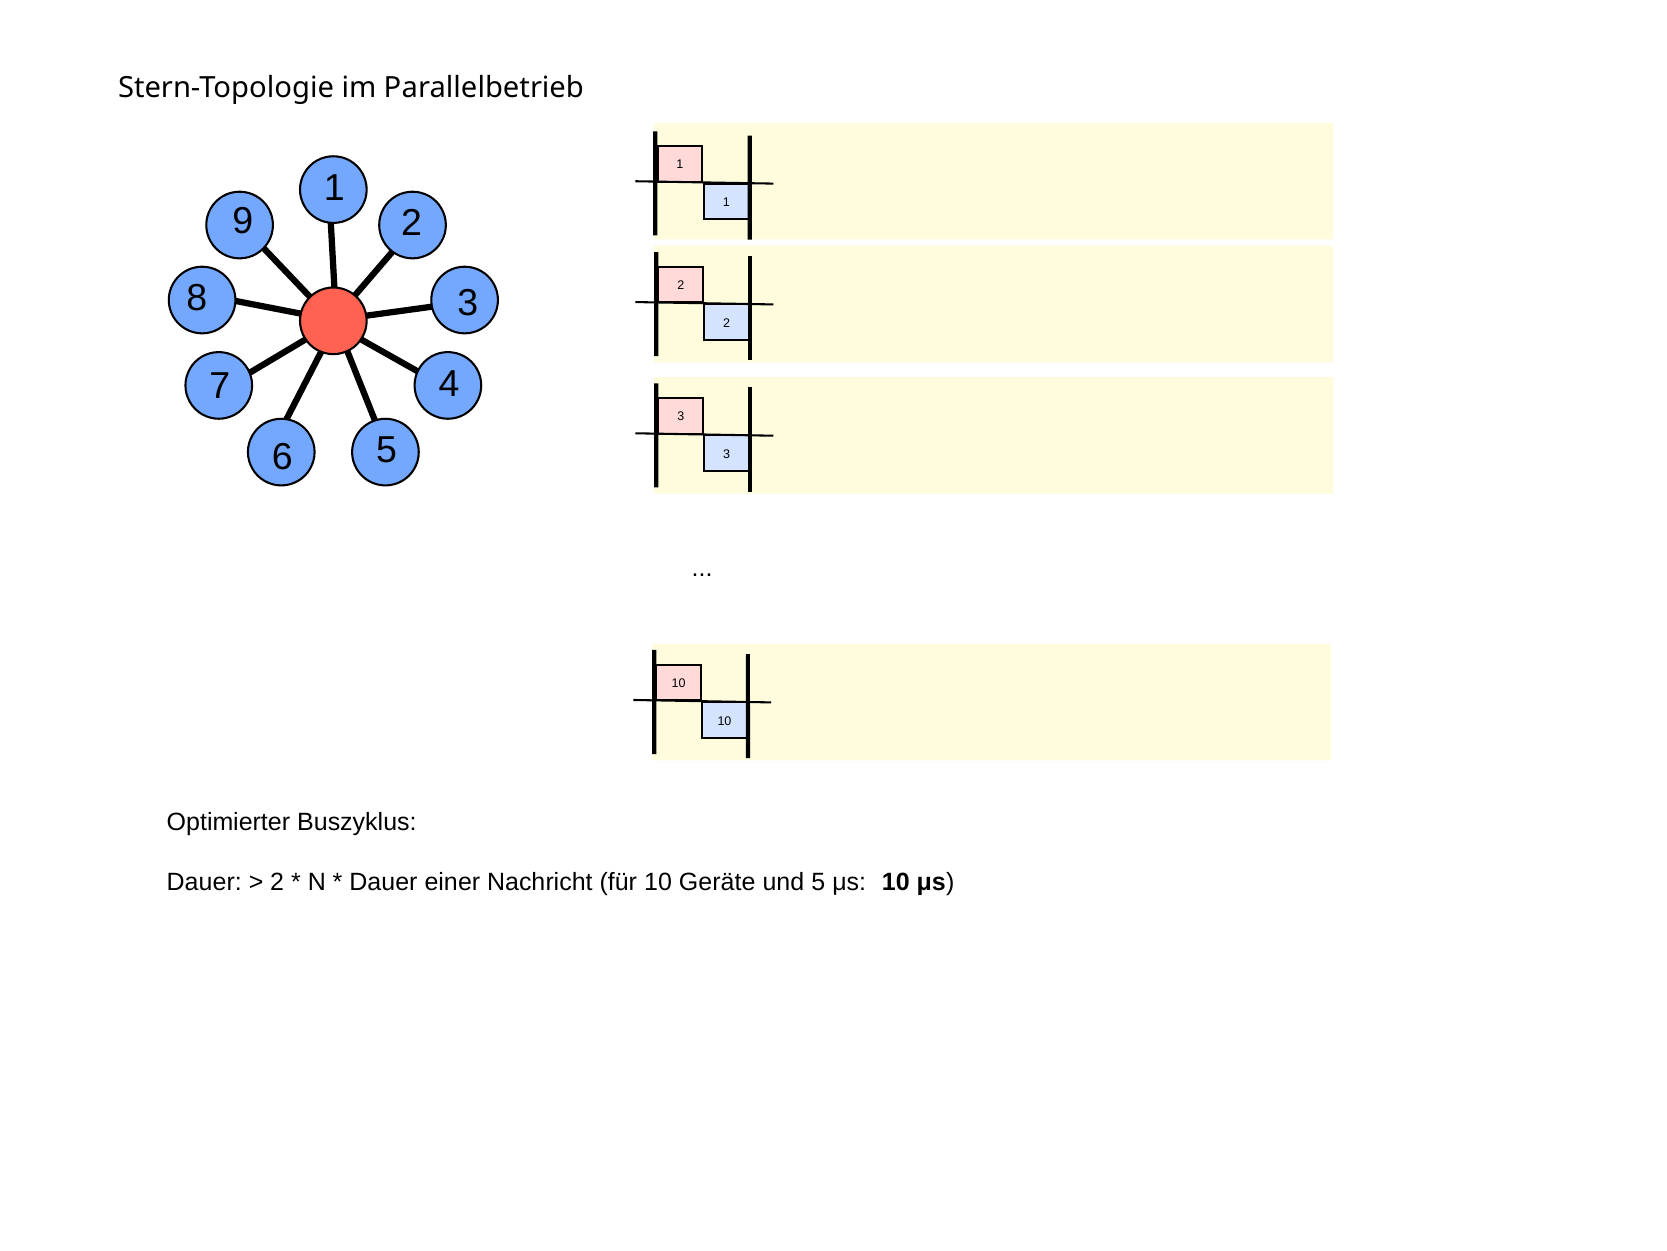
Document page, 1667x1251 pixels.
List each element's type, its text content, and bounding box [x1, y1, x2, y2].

text_box 10 [656, 664, 702, 701]
text_box 3 [658, 397, 704, 434]
text_box 3 [704, 435, 750, 472]
text_box 1 [657, 146, 703, 182]
text_box 1 [704, 183, 749, 220]
text_box [654, 245, 1334, 363]
text_box 2 [704, 304, 750, 340]
text_box Stern-Topologie im Parallelbetrieb [111, 61, 698, 110]
text_box 2 [658, 266, 704, 303]
text_box [654, 377, 1334, 494]
text_box Optimierter Buszyklus: Dauer: > 2 * N * Dauer einer Nachricht (für 10 Geräte und 5 μs: 10 μs) [160, 798, 1050, 902]
text_box [652, 643, 1332, 761]
text_box ... [685, 545, 1515, 588]
text_box [654, 122, 1334, 240]
text_box 10 [702, 702, 747, 738]
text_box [168, 155, 499, 486]
